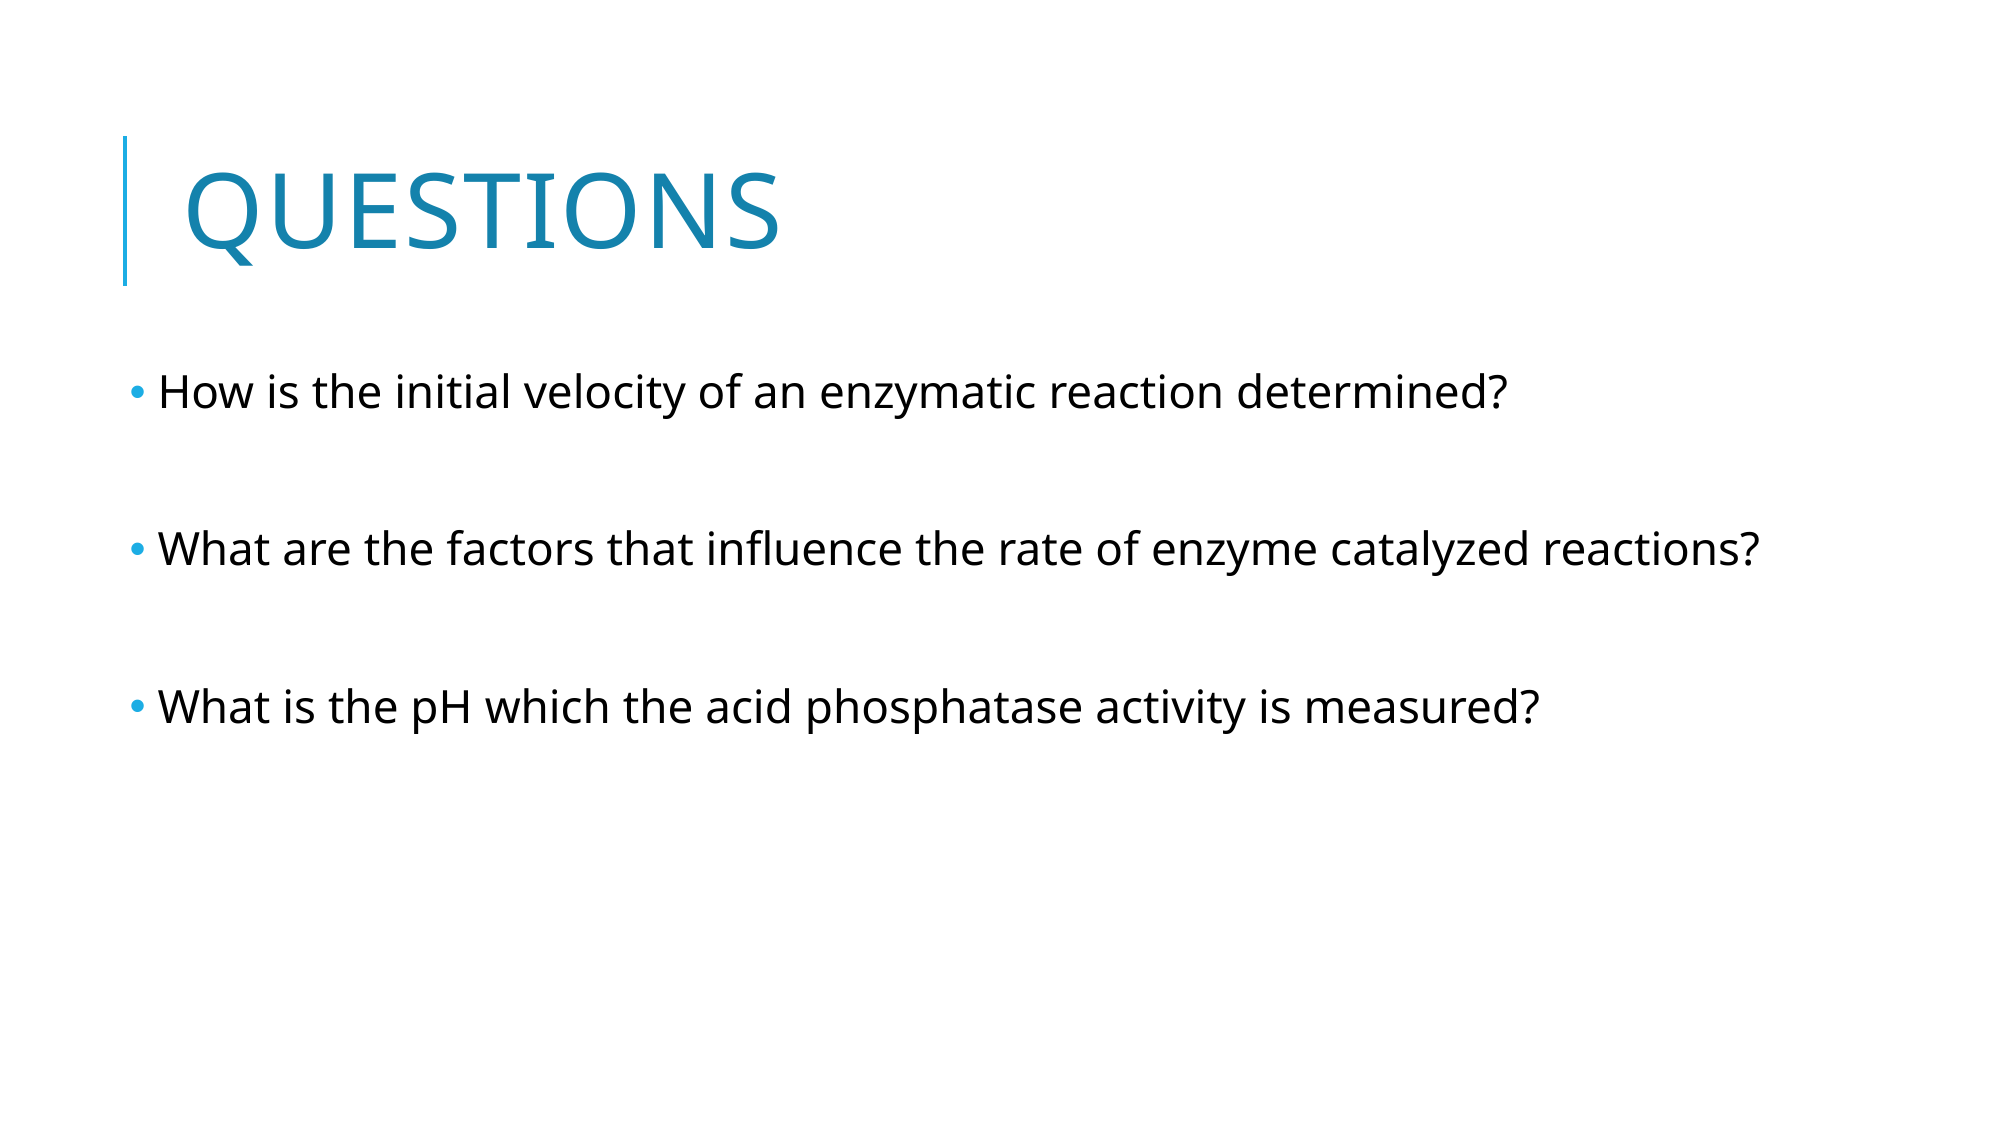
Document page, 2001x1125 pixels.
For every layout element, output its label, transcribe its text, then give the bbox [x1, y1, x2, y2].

list How is the initial velocity of an enzymatic reaction determined? What are the factors that influence the rate of enzyme catalyzed reactions? What is the pH which the acid phosphatase activity is measured? [122, 361, 1978, 1088]
title Questions [168, 96, 1763, 342]
